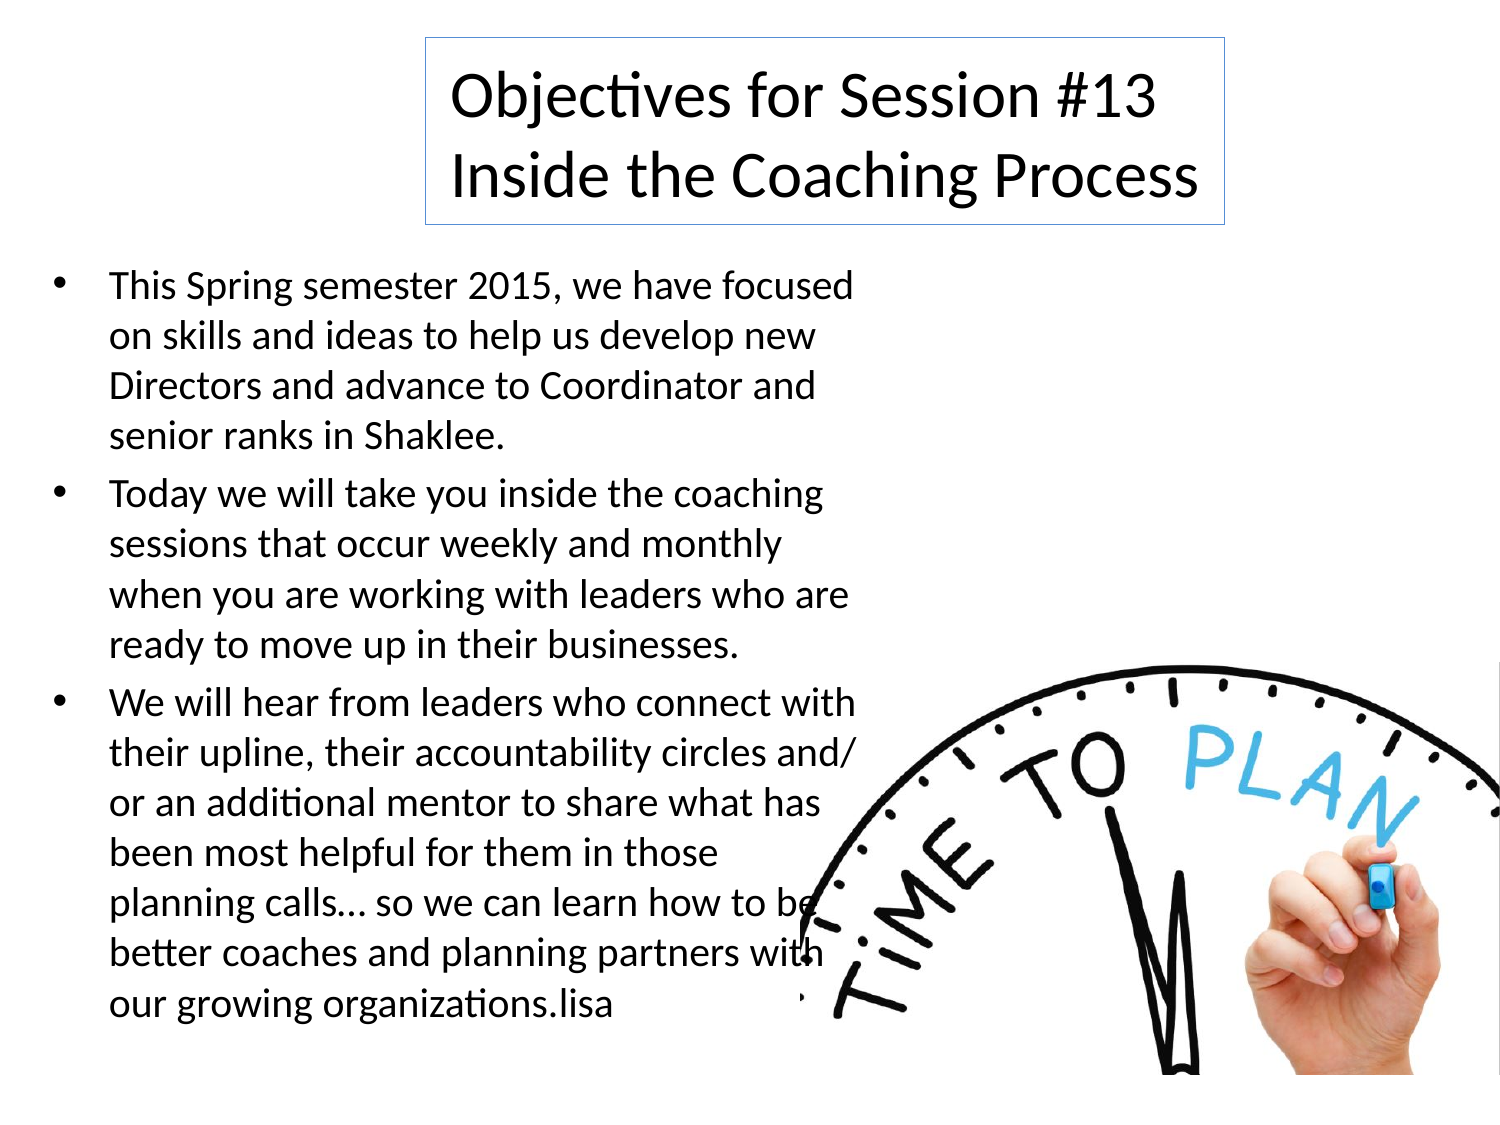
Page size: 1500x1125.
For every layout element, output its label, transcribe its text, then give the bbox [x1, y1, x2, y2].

picture [799, 662, 1500, 1076]
title Objectives for Session #13 Inside the Coaching Process [425, 37, 1225, 225]
list This Spring semester 2015, we have focused on skills and ideas to help us develop new Directors and advance to Coordinator and senior ranks in Shaklee. Today we will take you inside the coaching sessions that occur weekly and monthly when you are working with leaders who are ready to move up in their businesses. We will hear from leaders who connect with their upline, their accountability circles and/ or an additional mentor to share what has been most helpful for them in those planning calls… so we can learn how to be better coaches and planning partners with our growing organizations. lisa [37, 249, 888, 1125]
